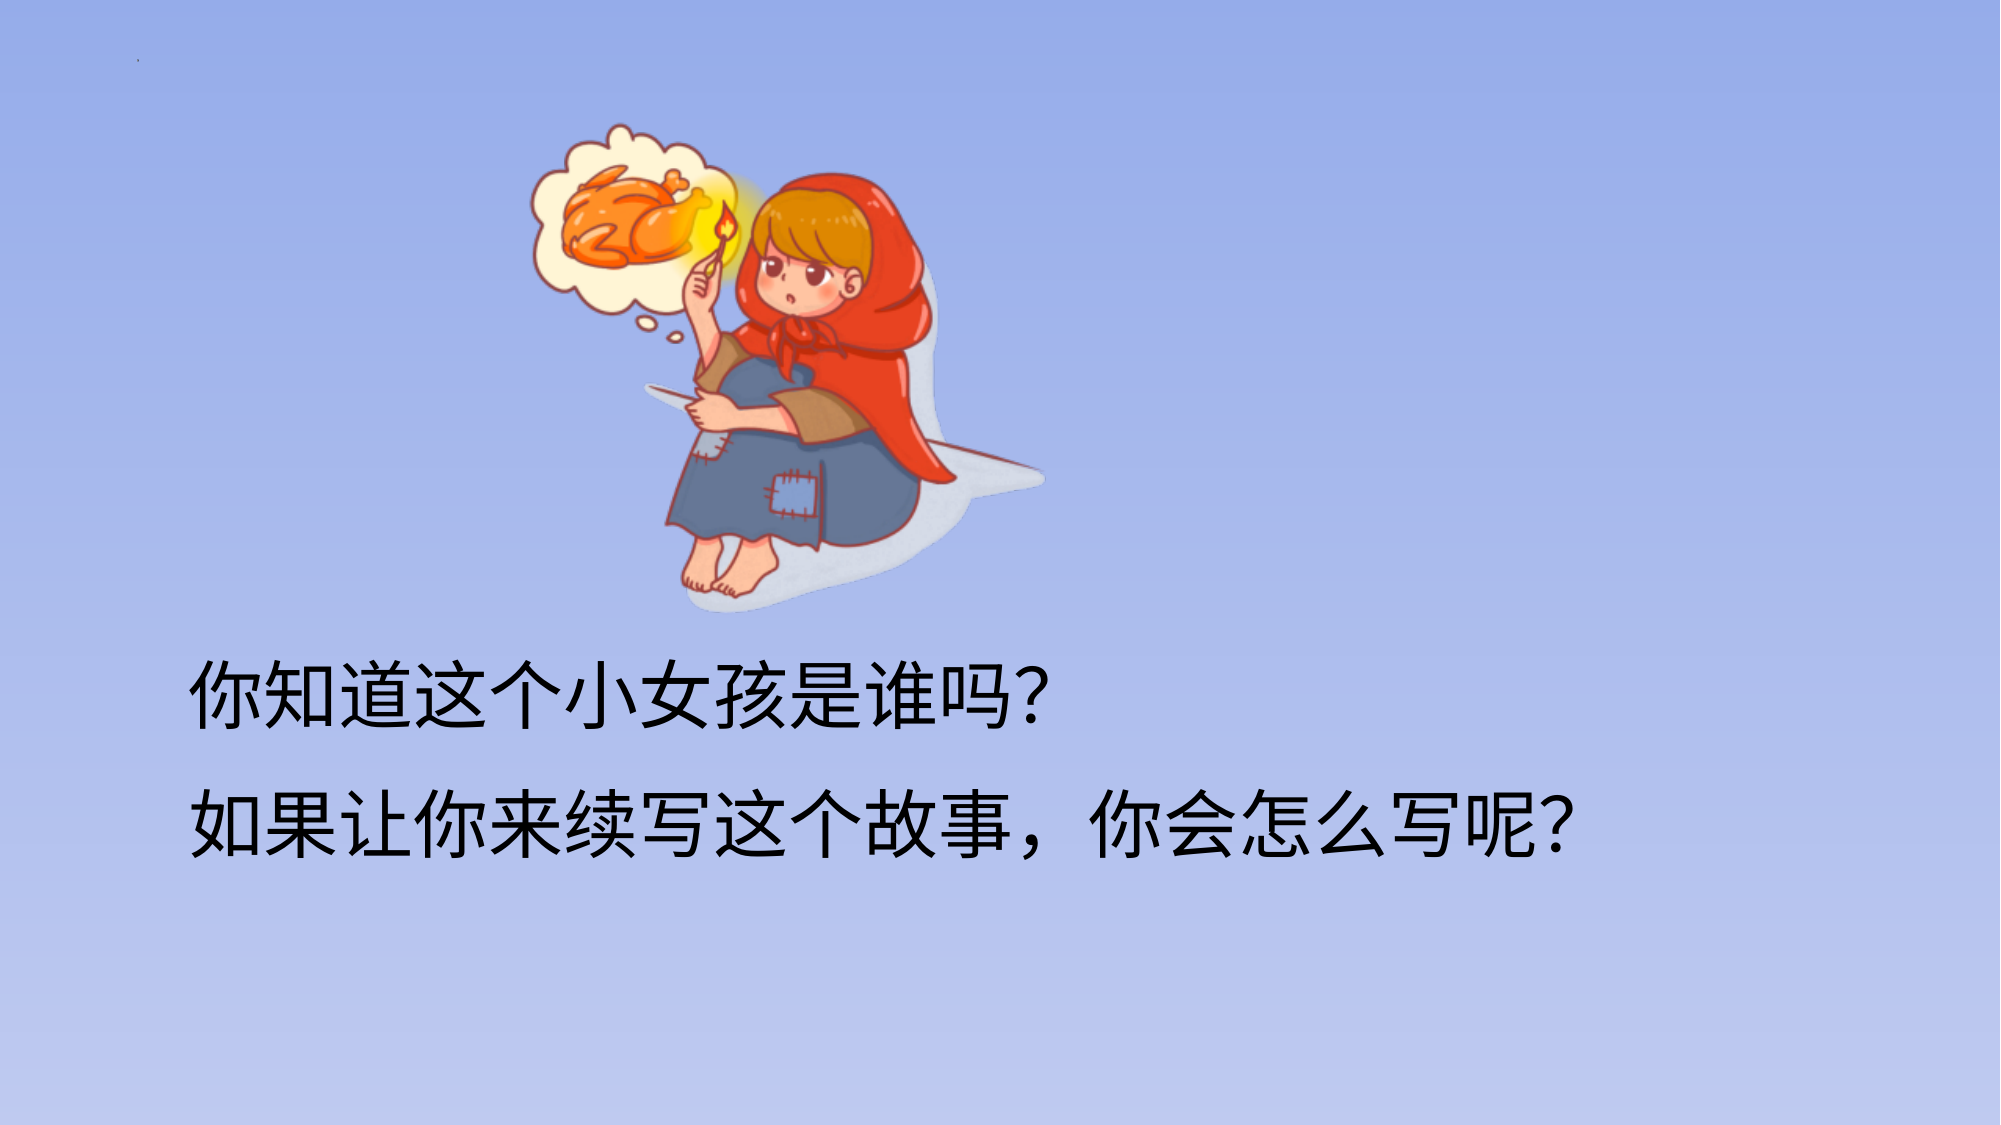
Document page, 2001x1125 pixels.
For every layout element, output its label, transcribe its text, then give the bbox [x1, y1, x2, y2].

text_box 你知道这个小女孩是谁吗？ [174, 640, 1233, 746]
picture [516, 106, 1052, 641]
text_box 如果让你来续写这个故事，你会怎么写呢？ [174, 770, 1573, 876]
